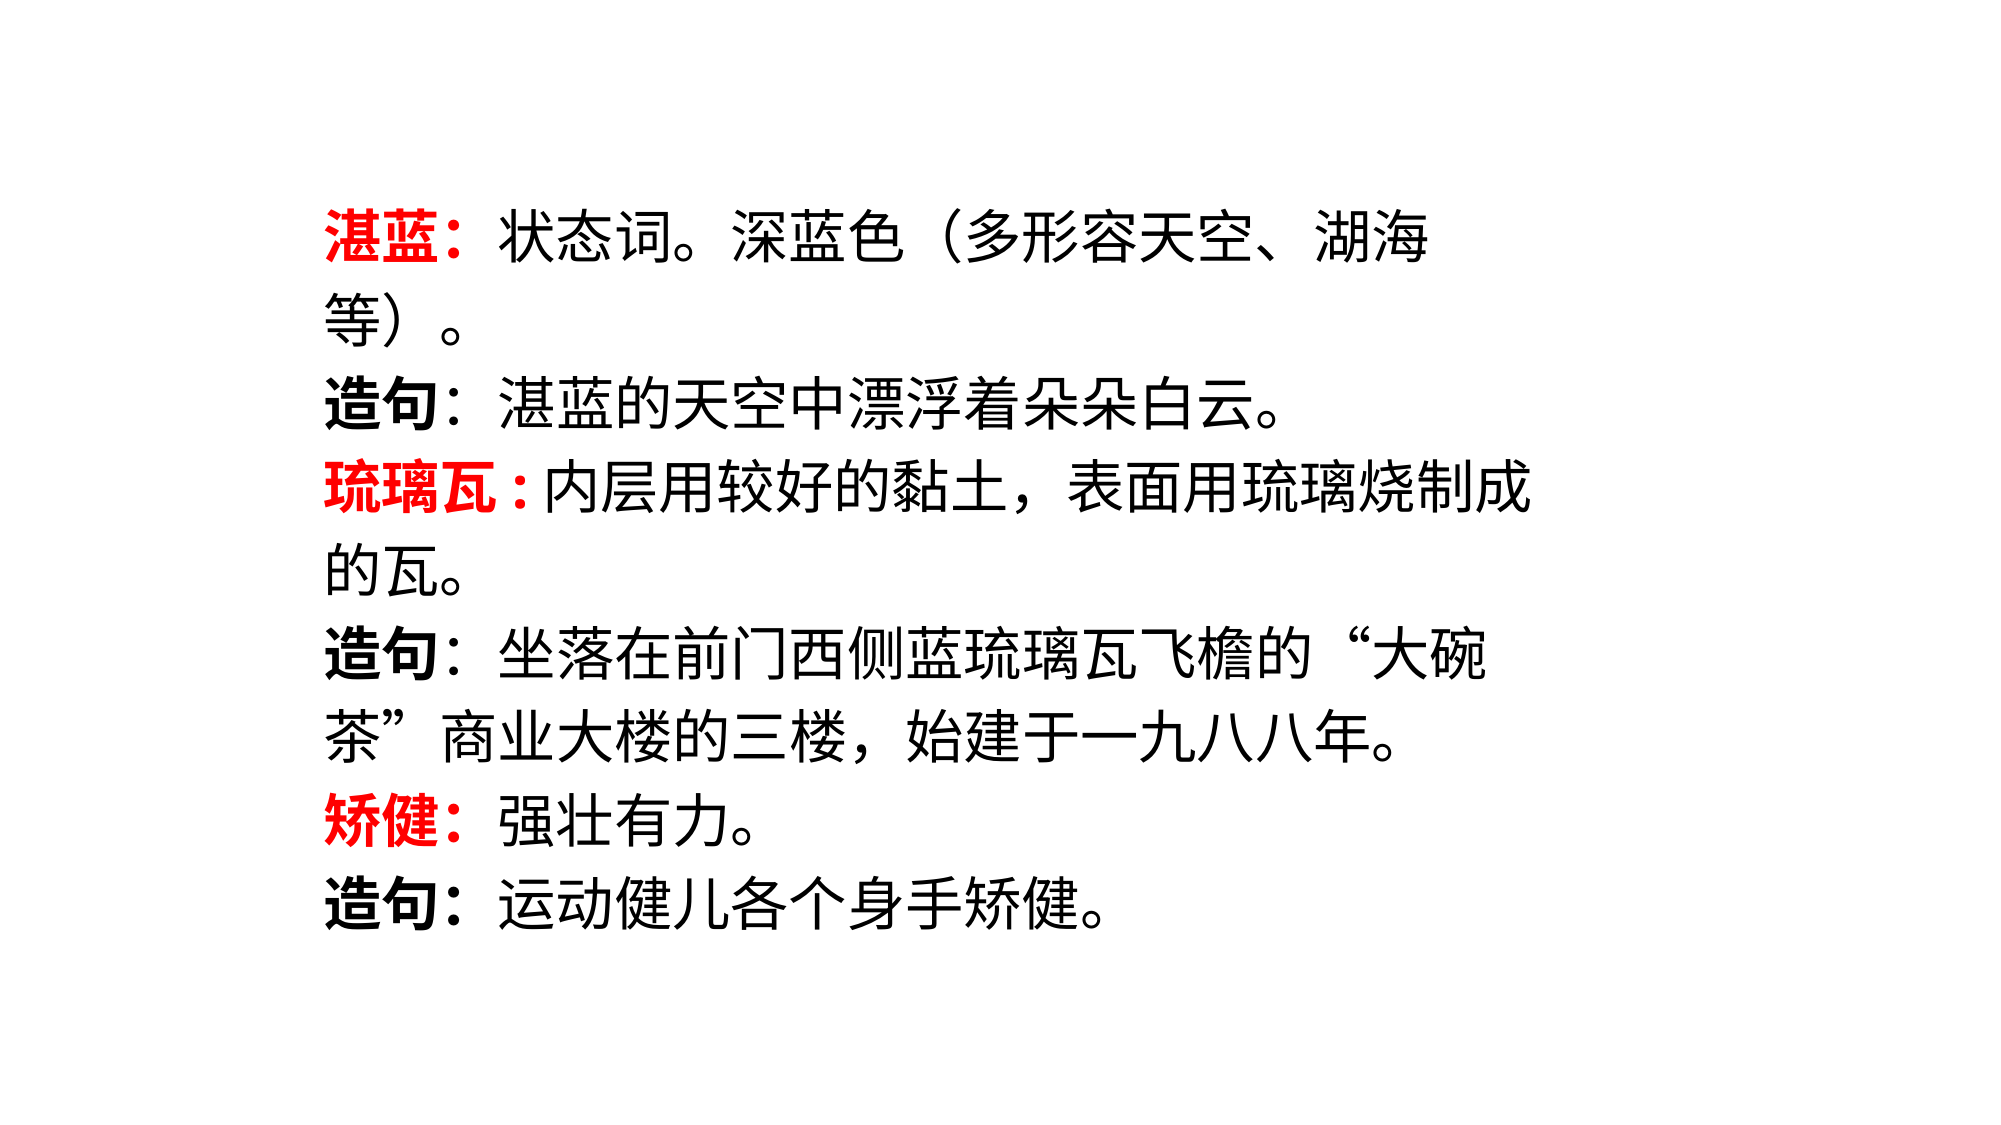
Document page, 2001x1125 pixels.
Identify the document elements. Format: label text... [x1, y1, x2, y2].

text_box 湛蓝：状态词。深蓝色（多形容天空、湖海等）。 造句：湛蓝的天空中漂浮着朵朵白云。 琉璃瓦:内层用较好的黏土，表面用琉璃烧制成的瓦。 造句：坐落在前门西侧蓝琉璃瓦飞檐的“大碗茶”商业大楼的三楼，始建于一九八八年。 矫健：强壮有力。 造句：运动健儿各个身手矫健。 [308, 179, 1553, 1028]
